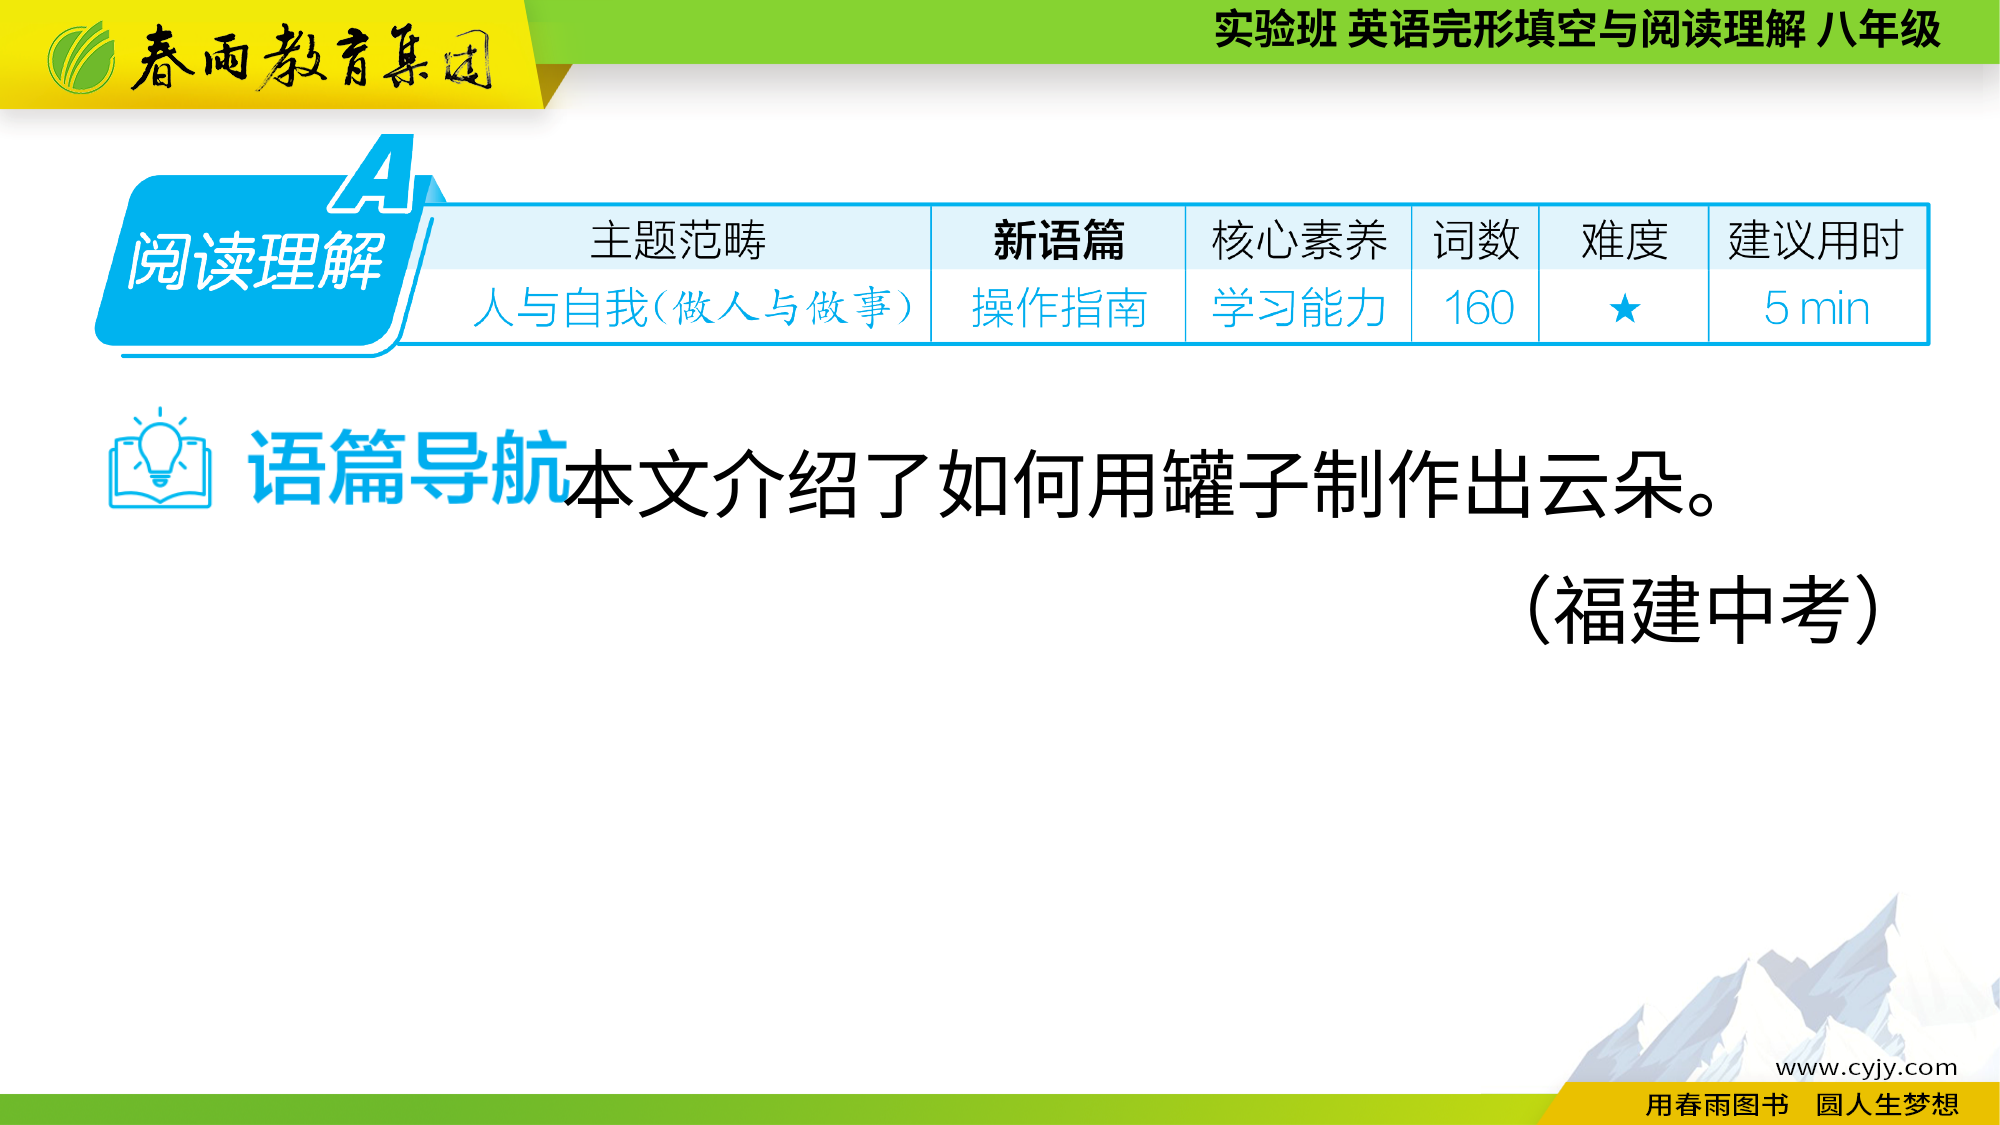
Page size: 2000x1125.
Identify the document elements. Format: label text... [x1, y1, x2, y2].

list 本文介绍了如何用罐子制作出云朵。 [59, 385, 1944, 510]
text_box （福建中考） [59, 510, 1944, 661]
picture [0, 0, 2000, 1125]
